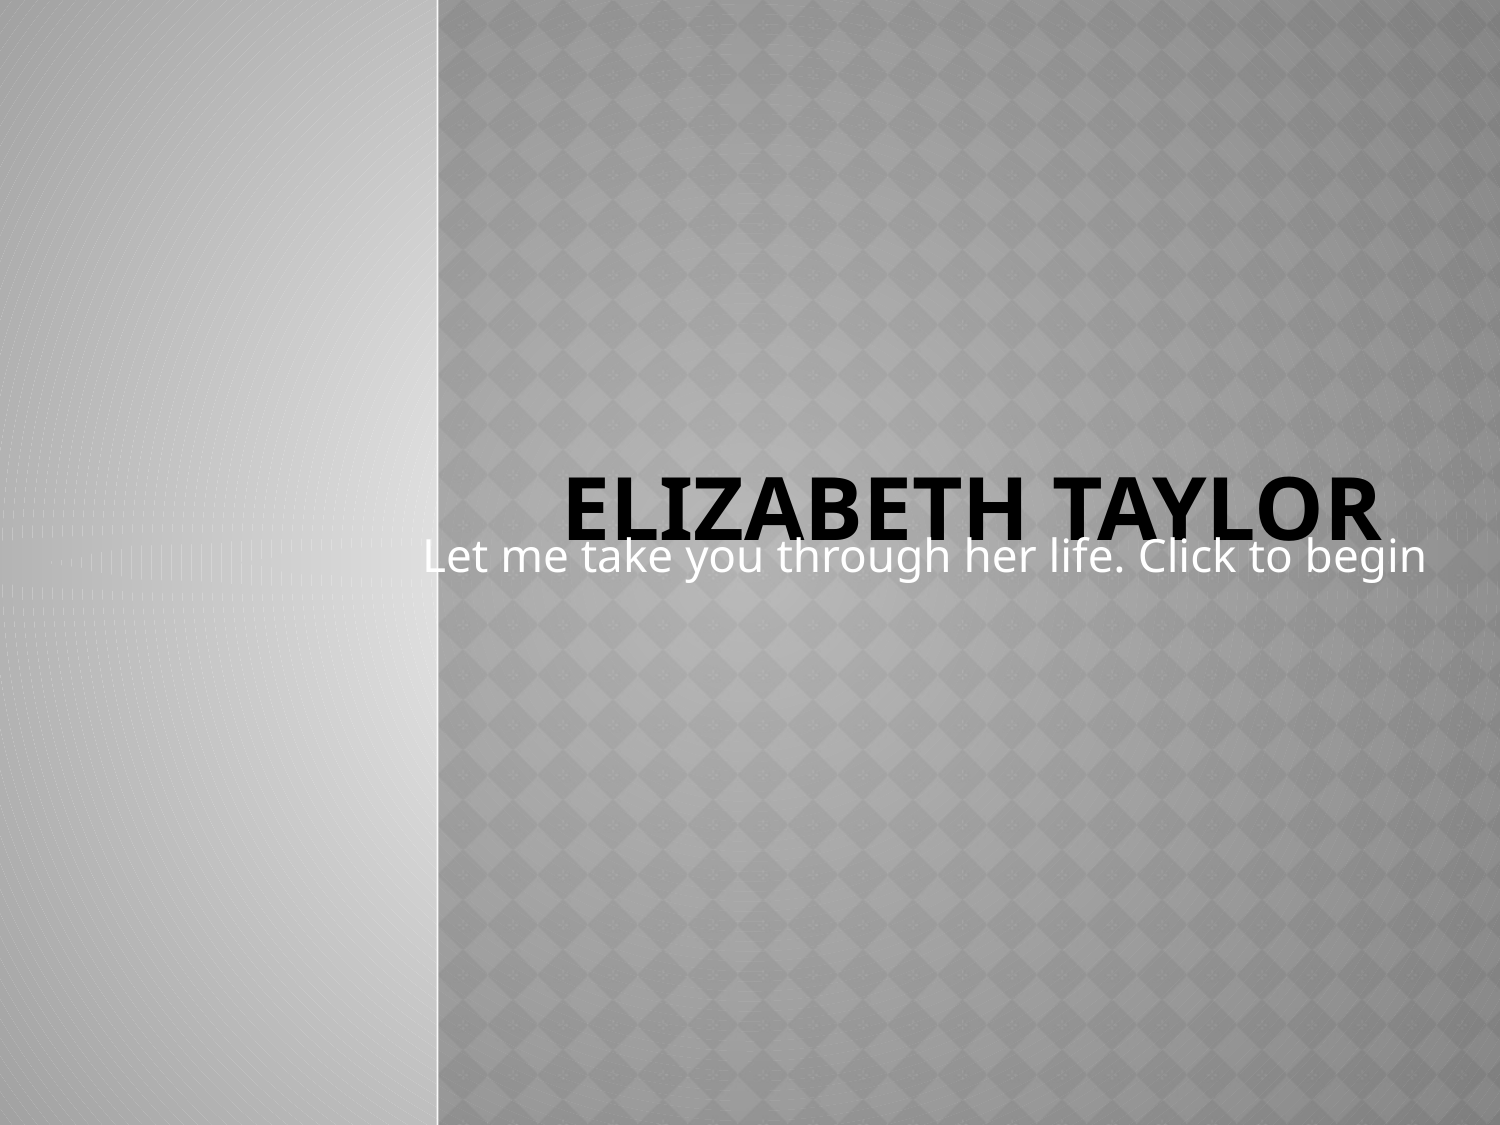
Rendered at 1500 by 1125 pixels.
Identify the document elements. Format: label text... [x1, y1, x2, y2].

title Elizabeth Taylor [552, 87, 1390, 527]
subtitle Let me take you through her life. Click to begin [348, 527, 1436, 750]
